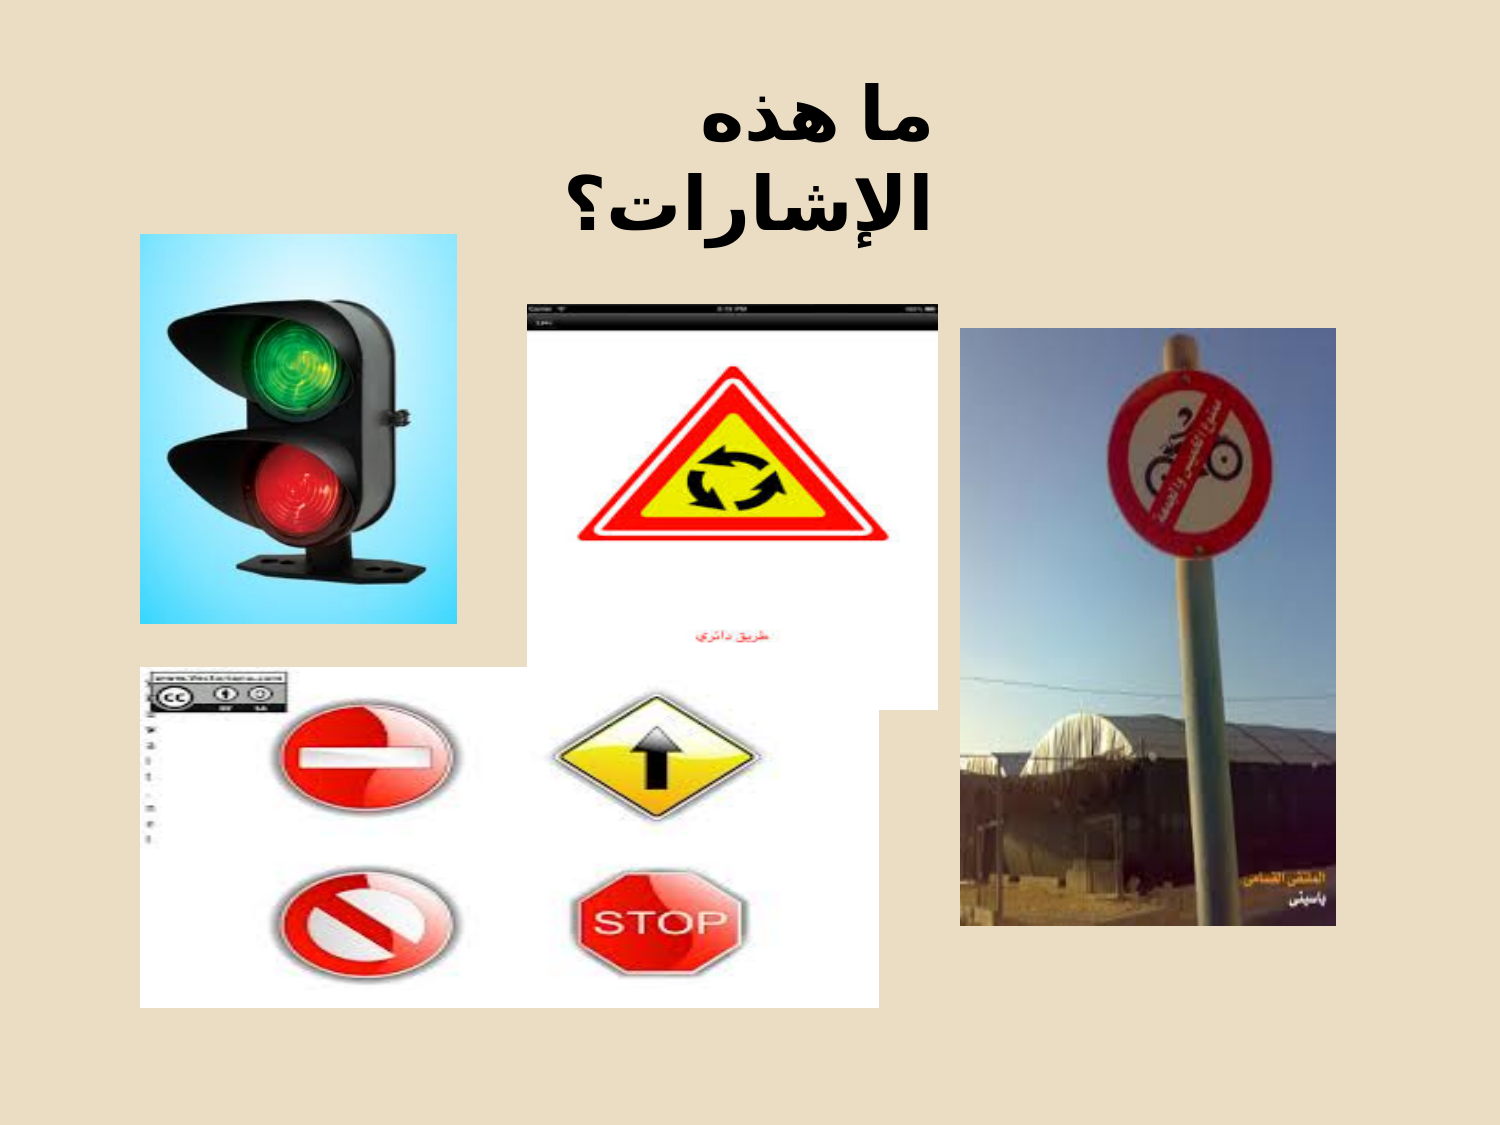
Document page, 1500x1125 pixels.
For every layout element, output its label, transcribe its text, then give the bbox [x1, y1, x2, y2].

picture [140, 234, 457, 624]
picture [140, 304, 938, 1009]
picture [960, 327, 1337, 926]
text_box ما هذه الإشارات؟ [363, 58, 950, 254]
